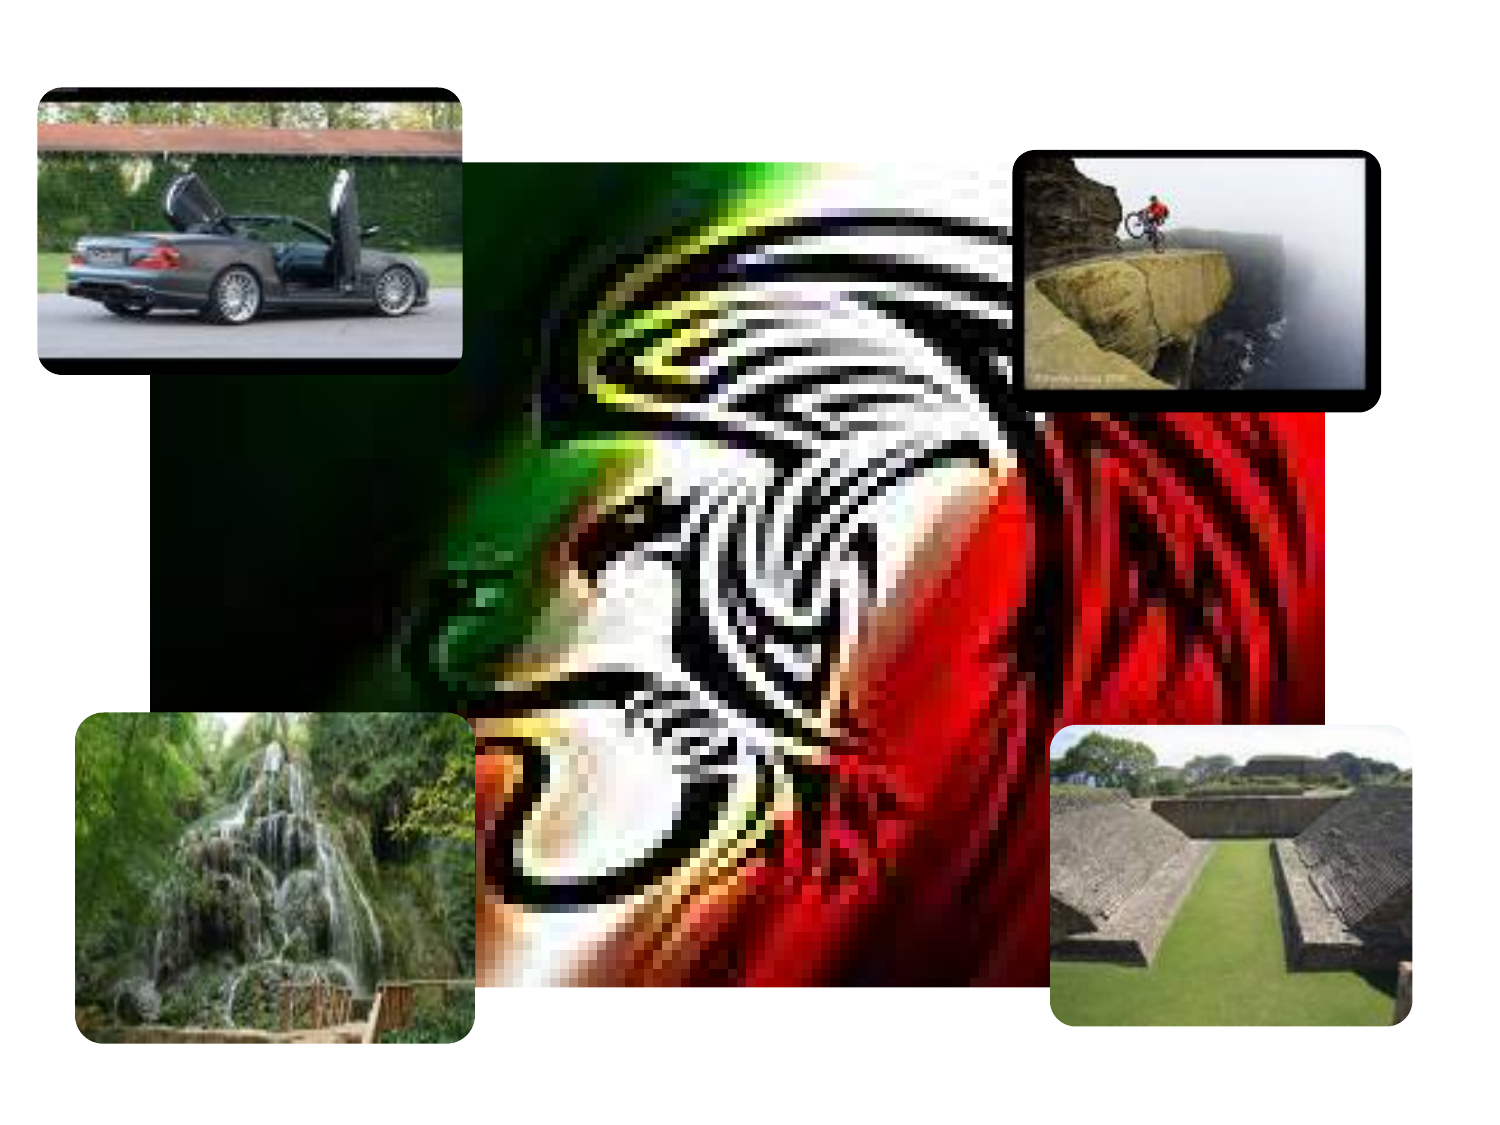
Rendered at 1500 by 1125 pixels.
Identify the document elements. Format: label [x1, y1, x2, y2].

picture [37, 87, 1413, 1044]
